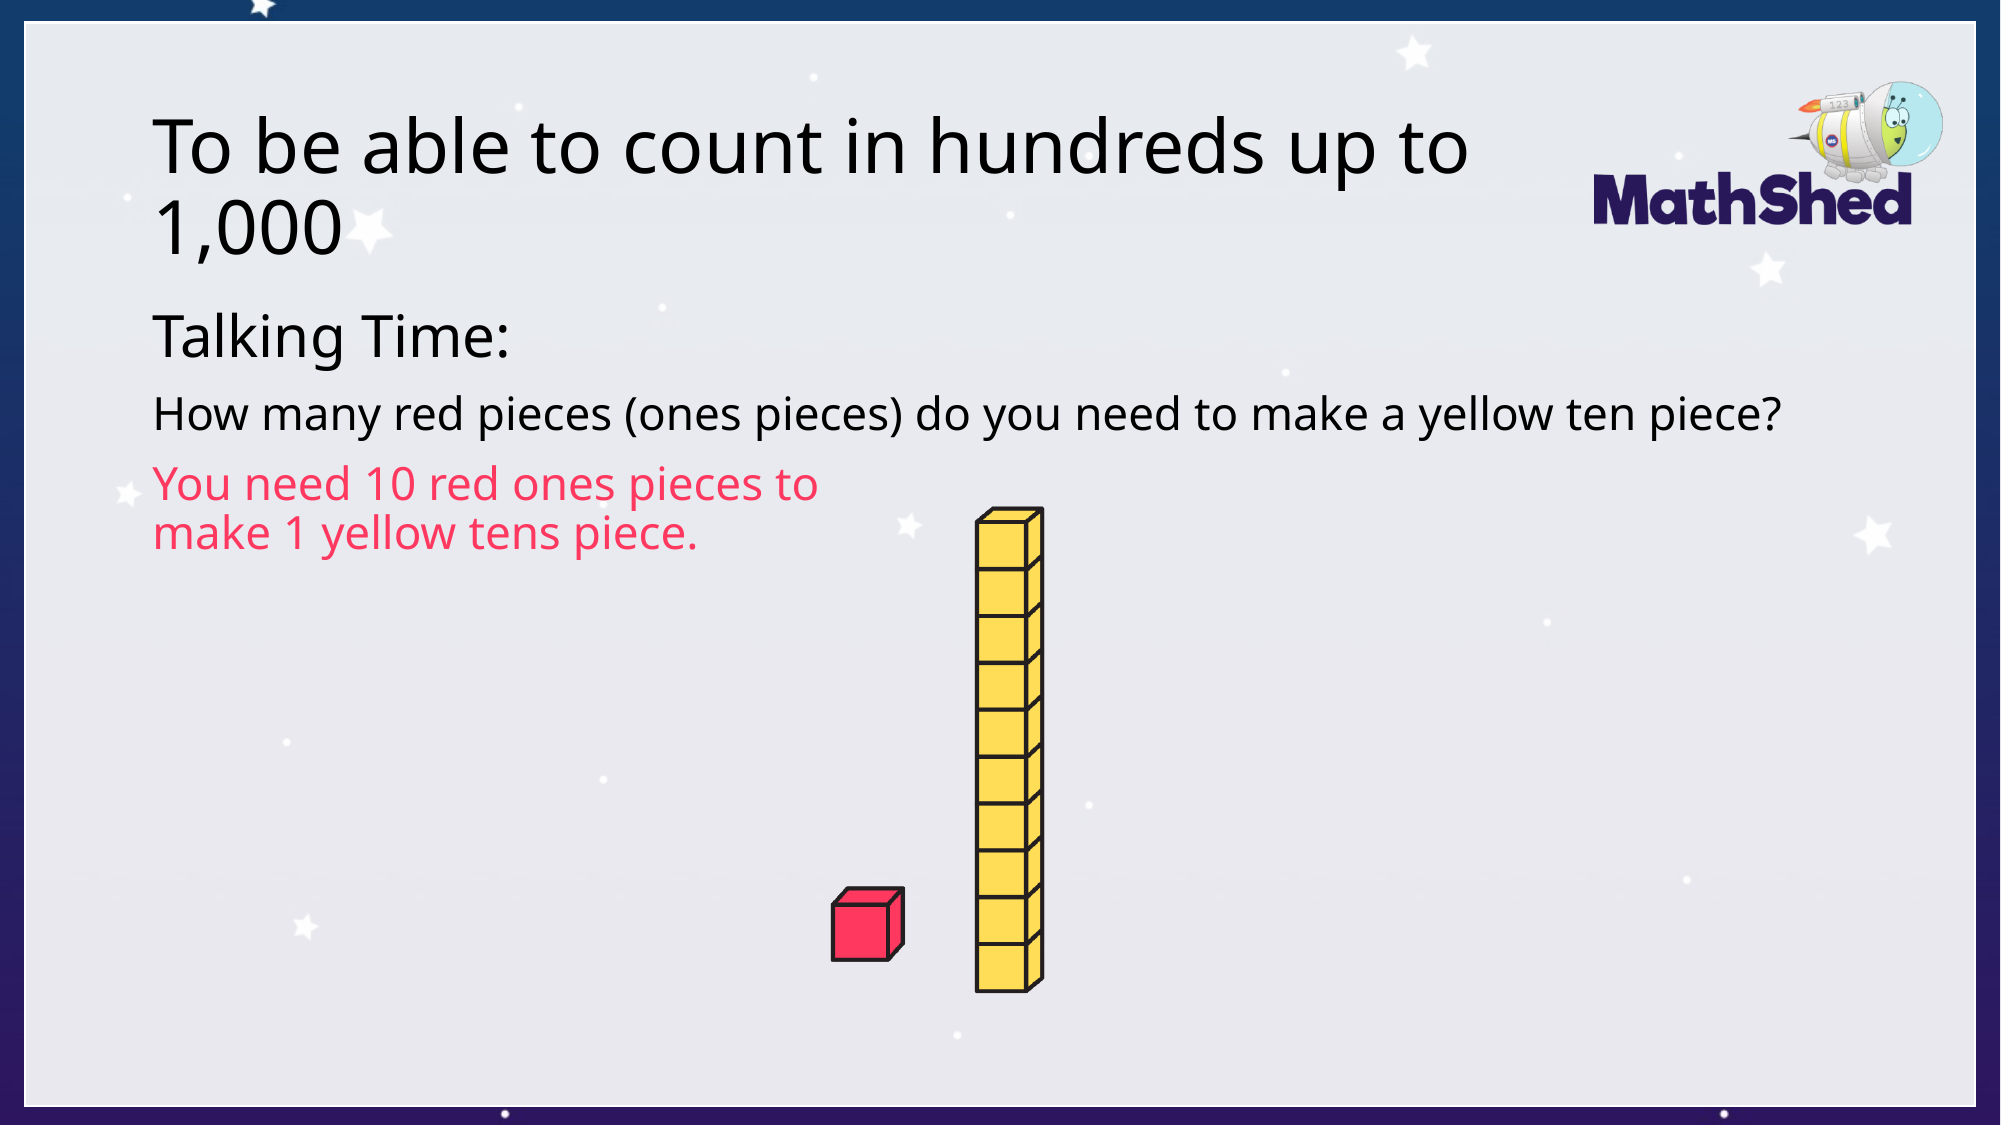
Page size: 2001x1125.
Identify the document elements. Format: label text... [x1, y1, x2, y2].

list Talking Time: How many red pieces (ones pieces) do you need to make a yellow ten piece? You need 10 red ones pieces to make 1 yellow tens piece. [137, 299, 1863, 1014]
title To be able to count in hundreds up to 1,000 [137, 81, 1578, 299]
picture [0, 0, 2001, 1125]
